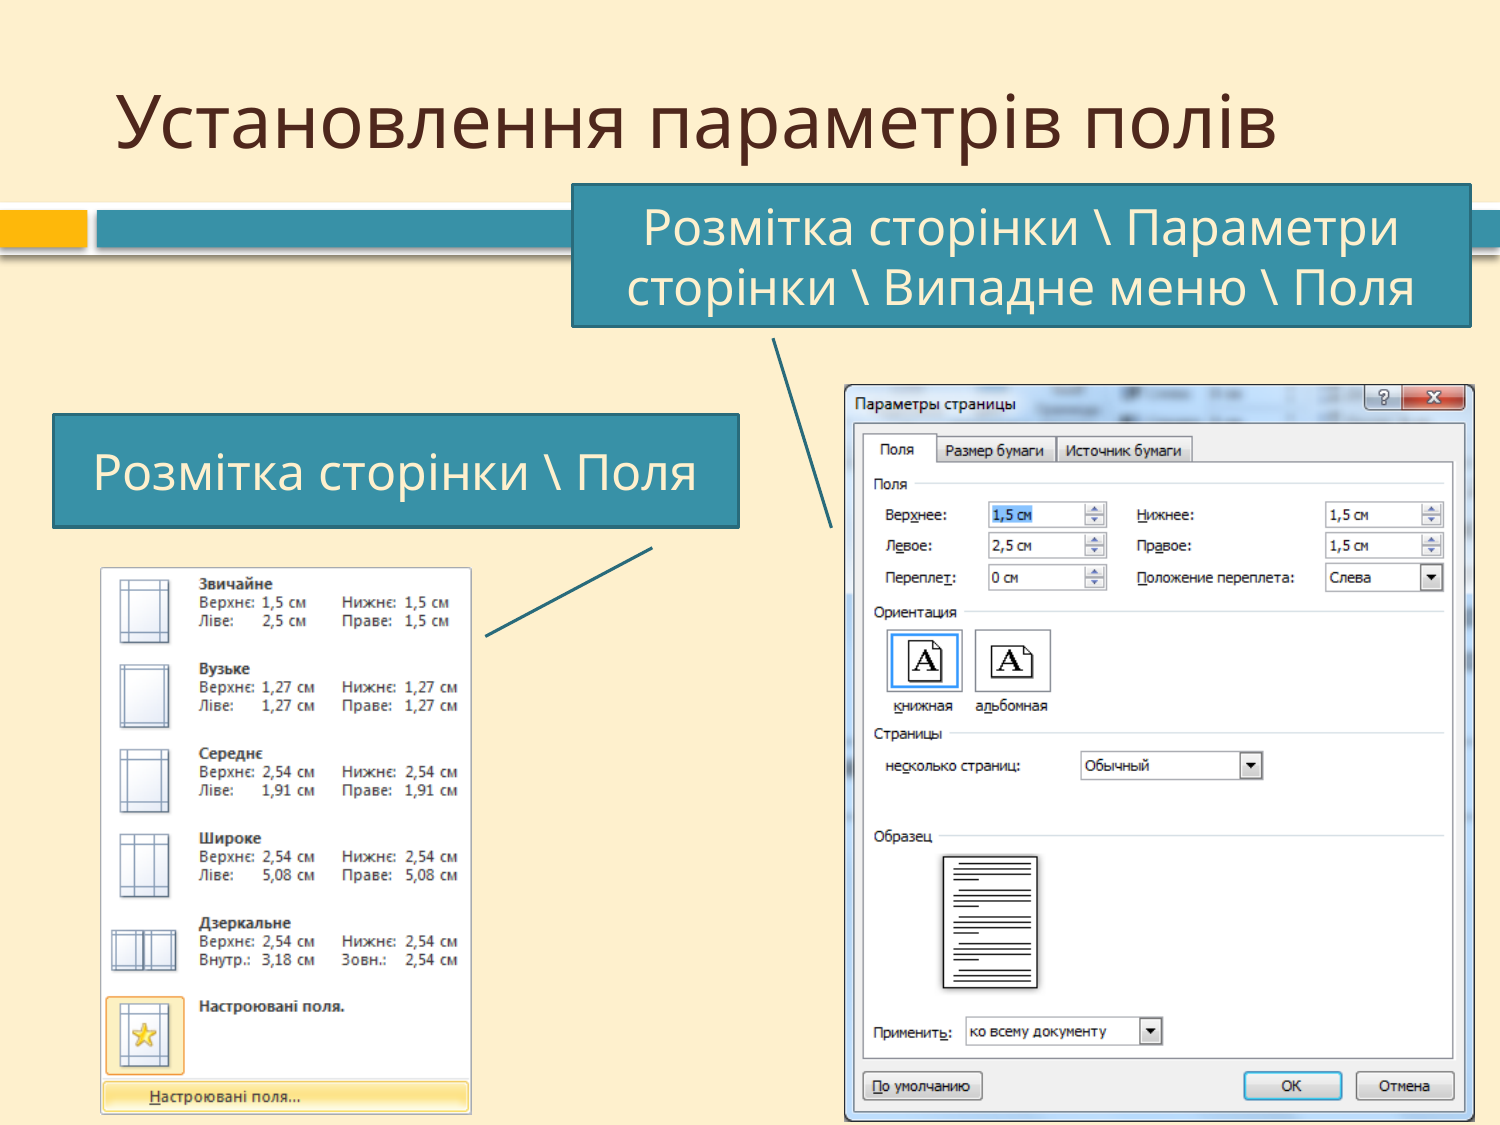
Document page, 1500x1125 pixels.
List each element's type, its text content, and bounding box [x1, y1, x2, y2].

text_box Розмітка сторінки \ Параметри сторінки \ Випадне меню \ Поля [771, 337, 833, 529]
text_box Розмітка сторінки \ Поля [484, 546, 654, 638]
picture [100, 567, 472, 1116]
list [844, 384, 1475, 1123]
title Установлення параметрів полів [100, 37, 1438, 200]
text_box Розмітка сторінки \ Параметри сторінки \ Випадне меню \ Поля [571, 183, 1472, 328]
text_box Розмітка сторінки \ Поля [52, 413, 740, 529]
